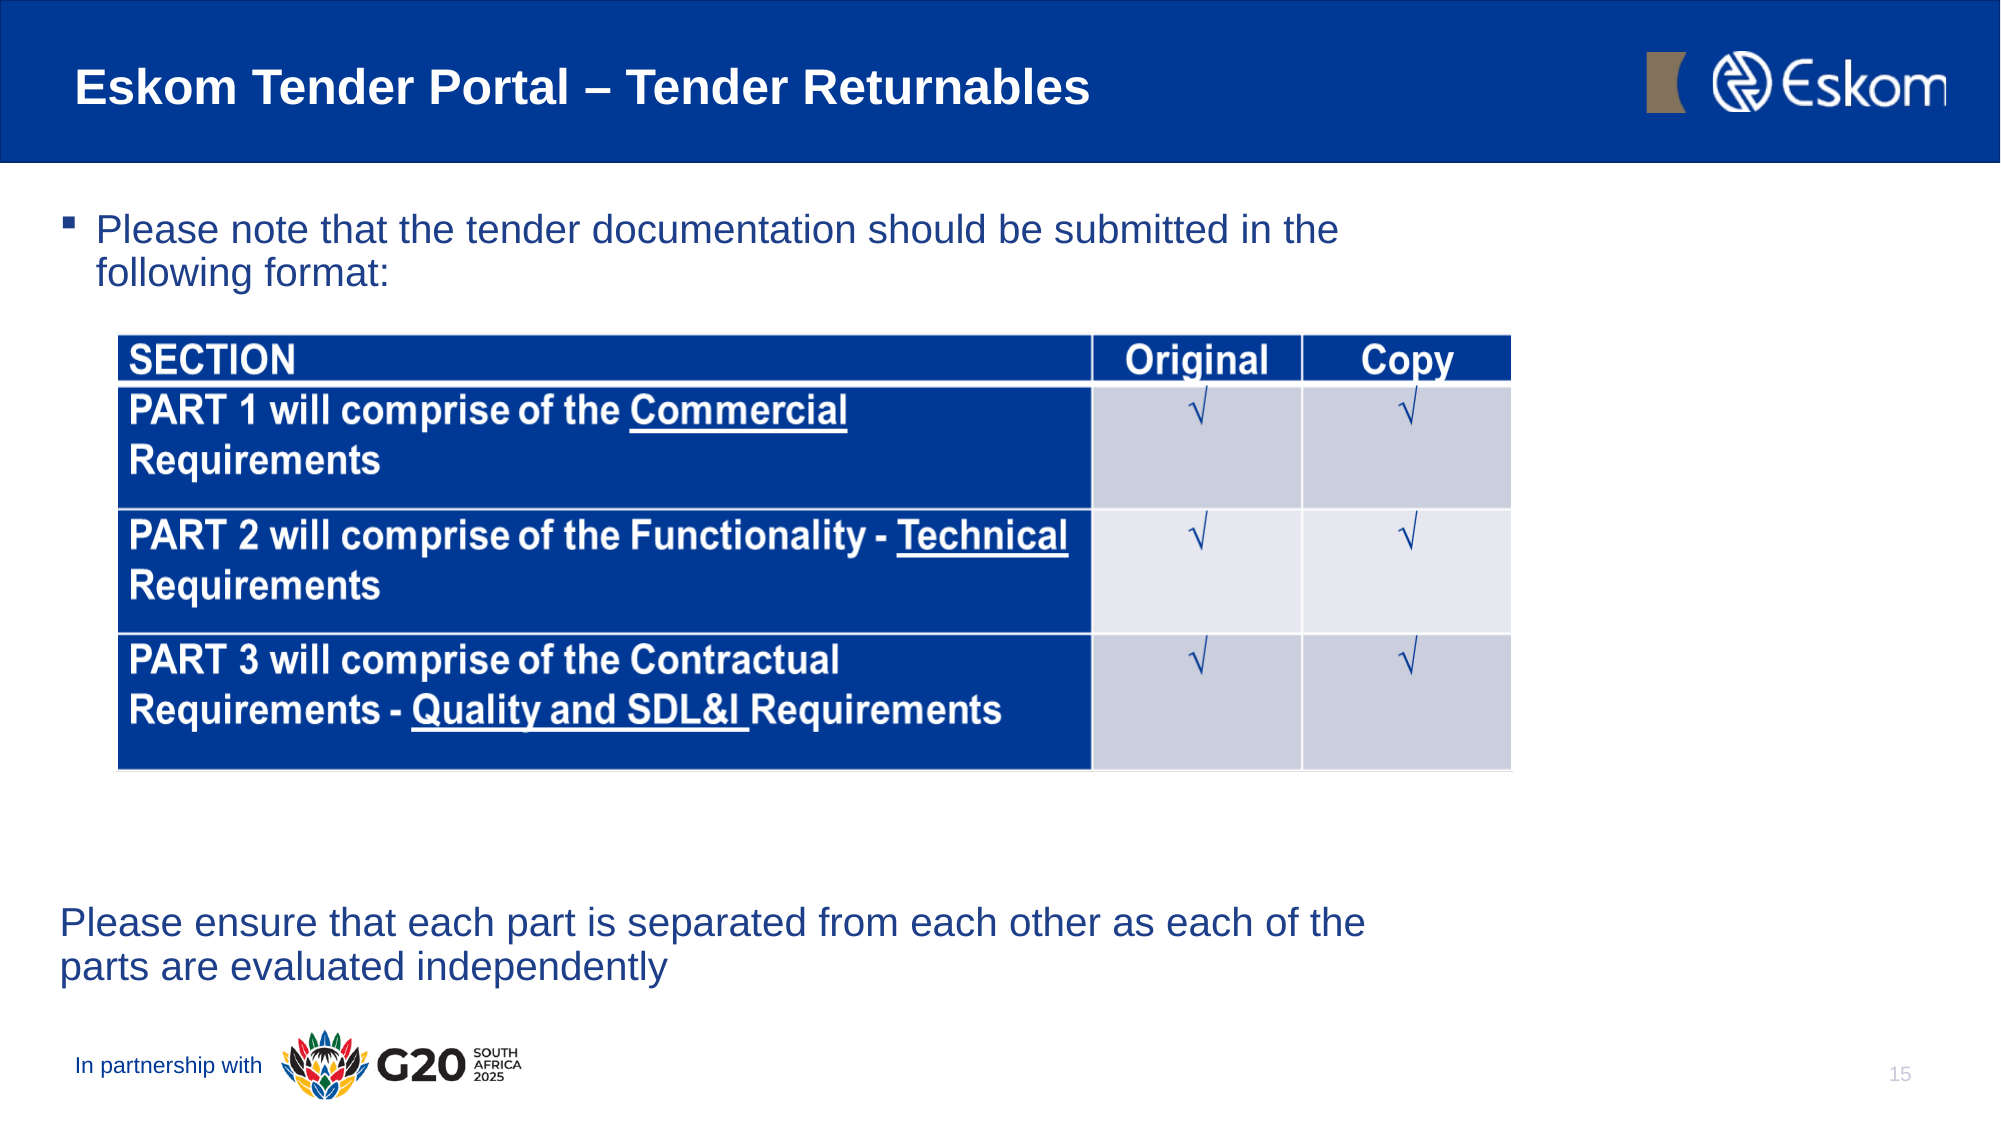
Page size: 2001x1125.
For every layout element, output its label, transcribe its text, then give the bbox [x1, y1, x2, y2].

picture [115, 320, 1517, 773]
slide_number 15 [1869, 1042, 1927, 1103]
title Eskom Tender Portal – Tender Returnables [59, 33, 1620, 143]
picture [280, 1029, 526, 1100]
list Please note that the tender documentation should be submitted in the following format: Please ensure that each part is separated from each other as each of the parts are evaluated independently [44, 200, 1446, 998]
